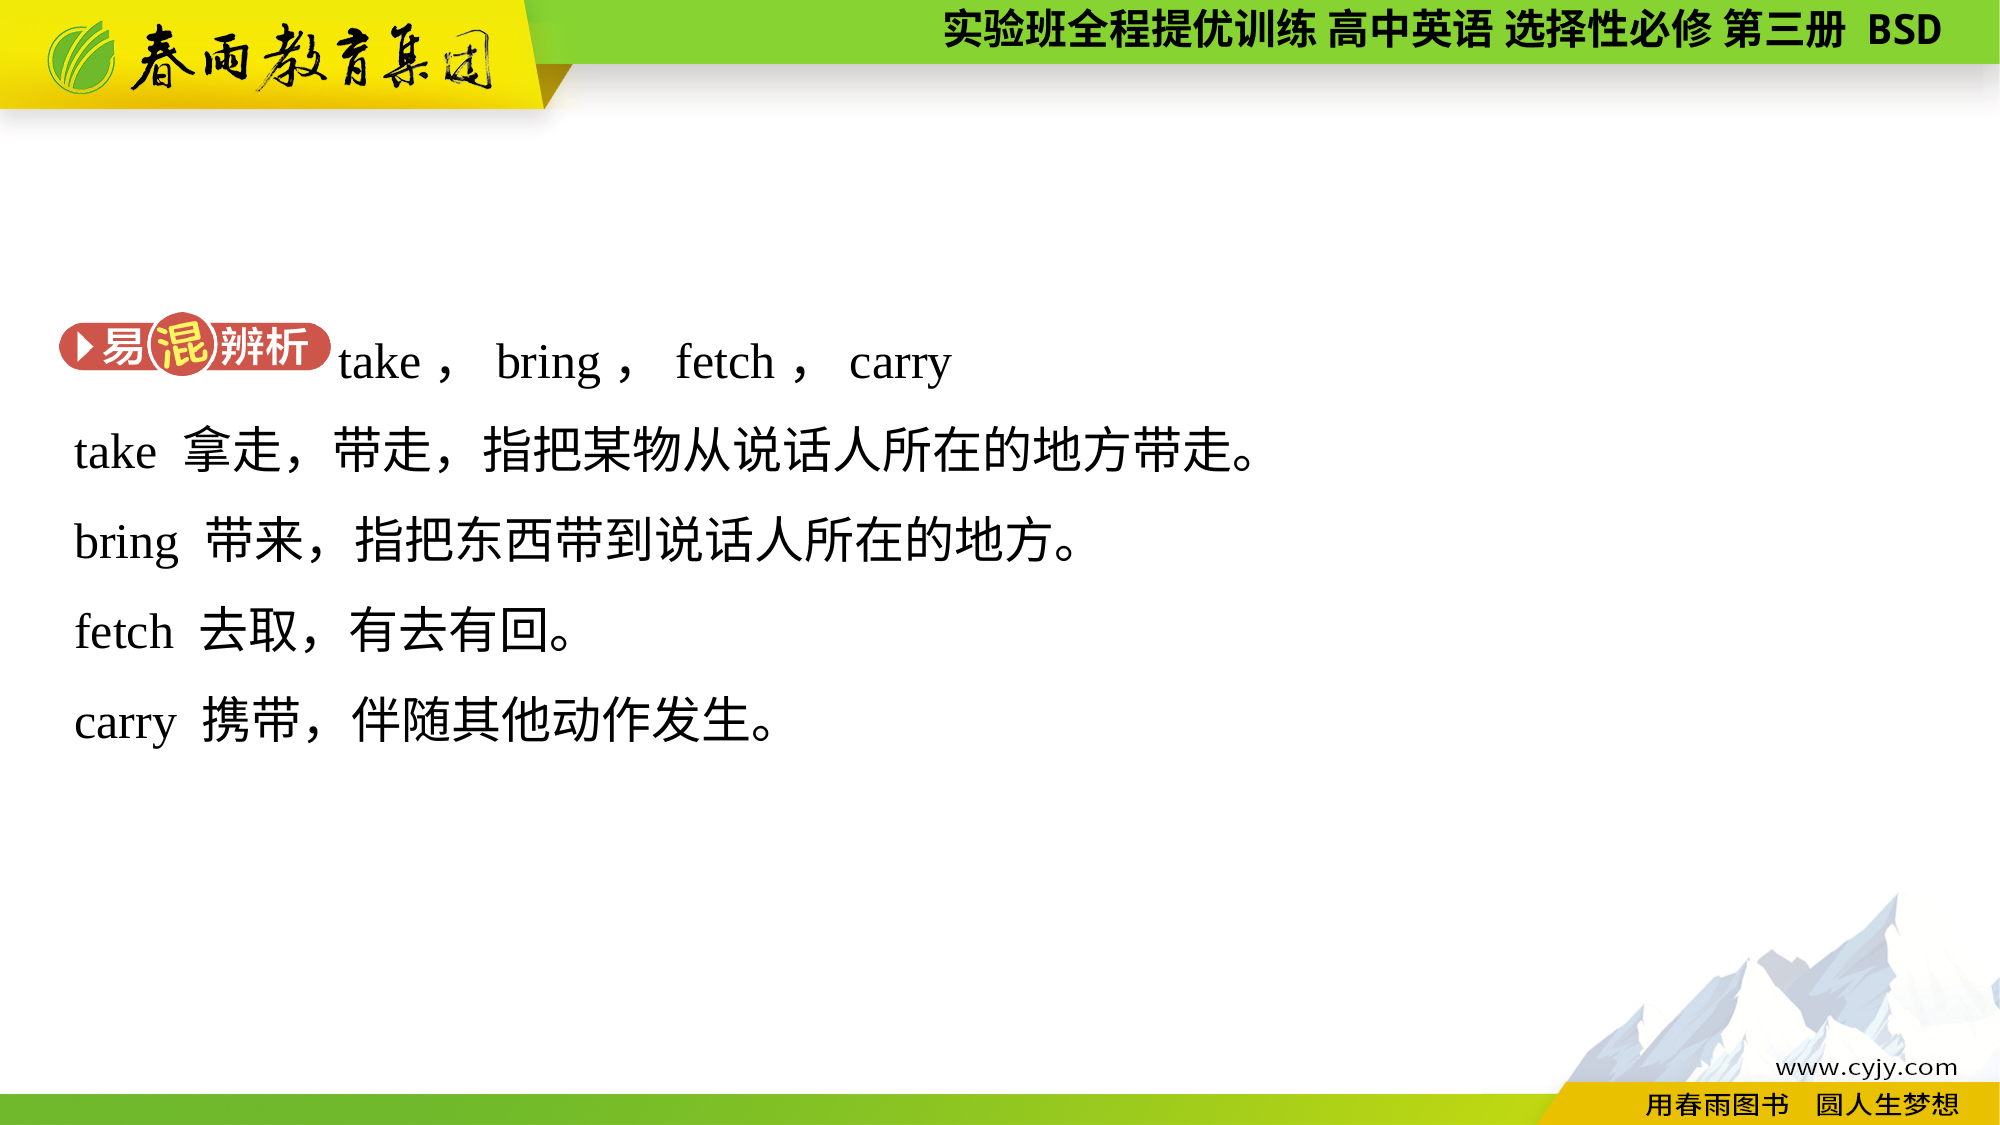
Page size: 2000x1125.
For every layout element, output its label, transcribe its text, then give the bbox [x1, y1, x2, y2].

list take，bring，fetch，carry take 拿走，带走，指把某物从说话人所在的地方带走。 bring 带来，指把东西带到说话人所在的地方。 fetch 去取，有去有回。 carry 携带，伴随其他动作发生。 [59, 290, 1944, 761]
picture [0, 0, 2000, 1125]
